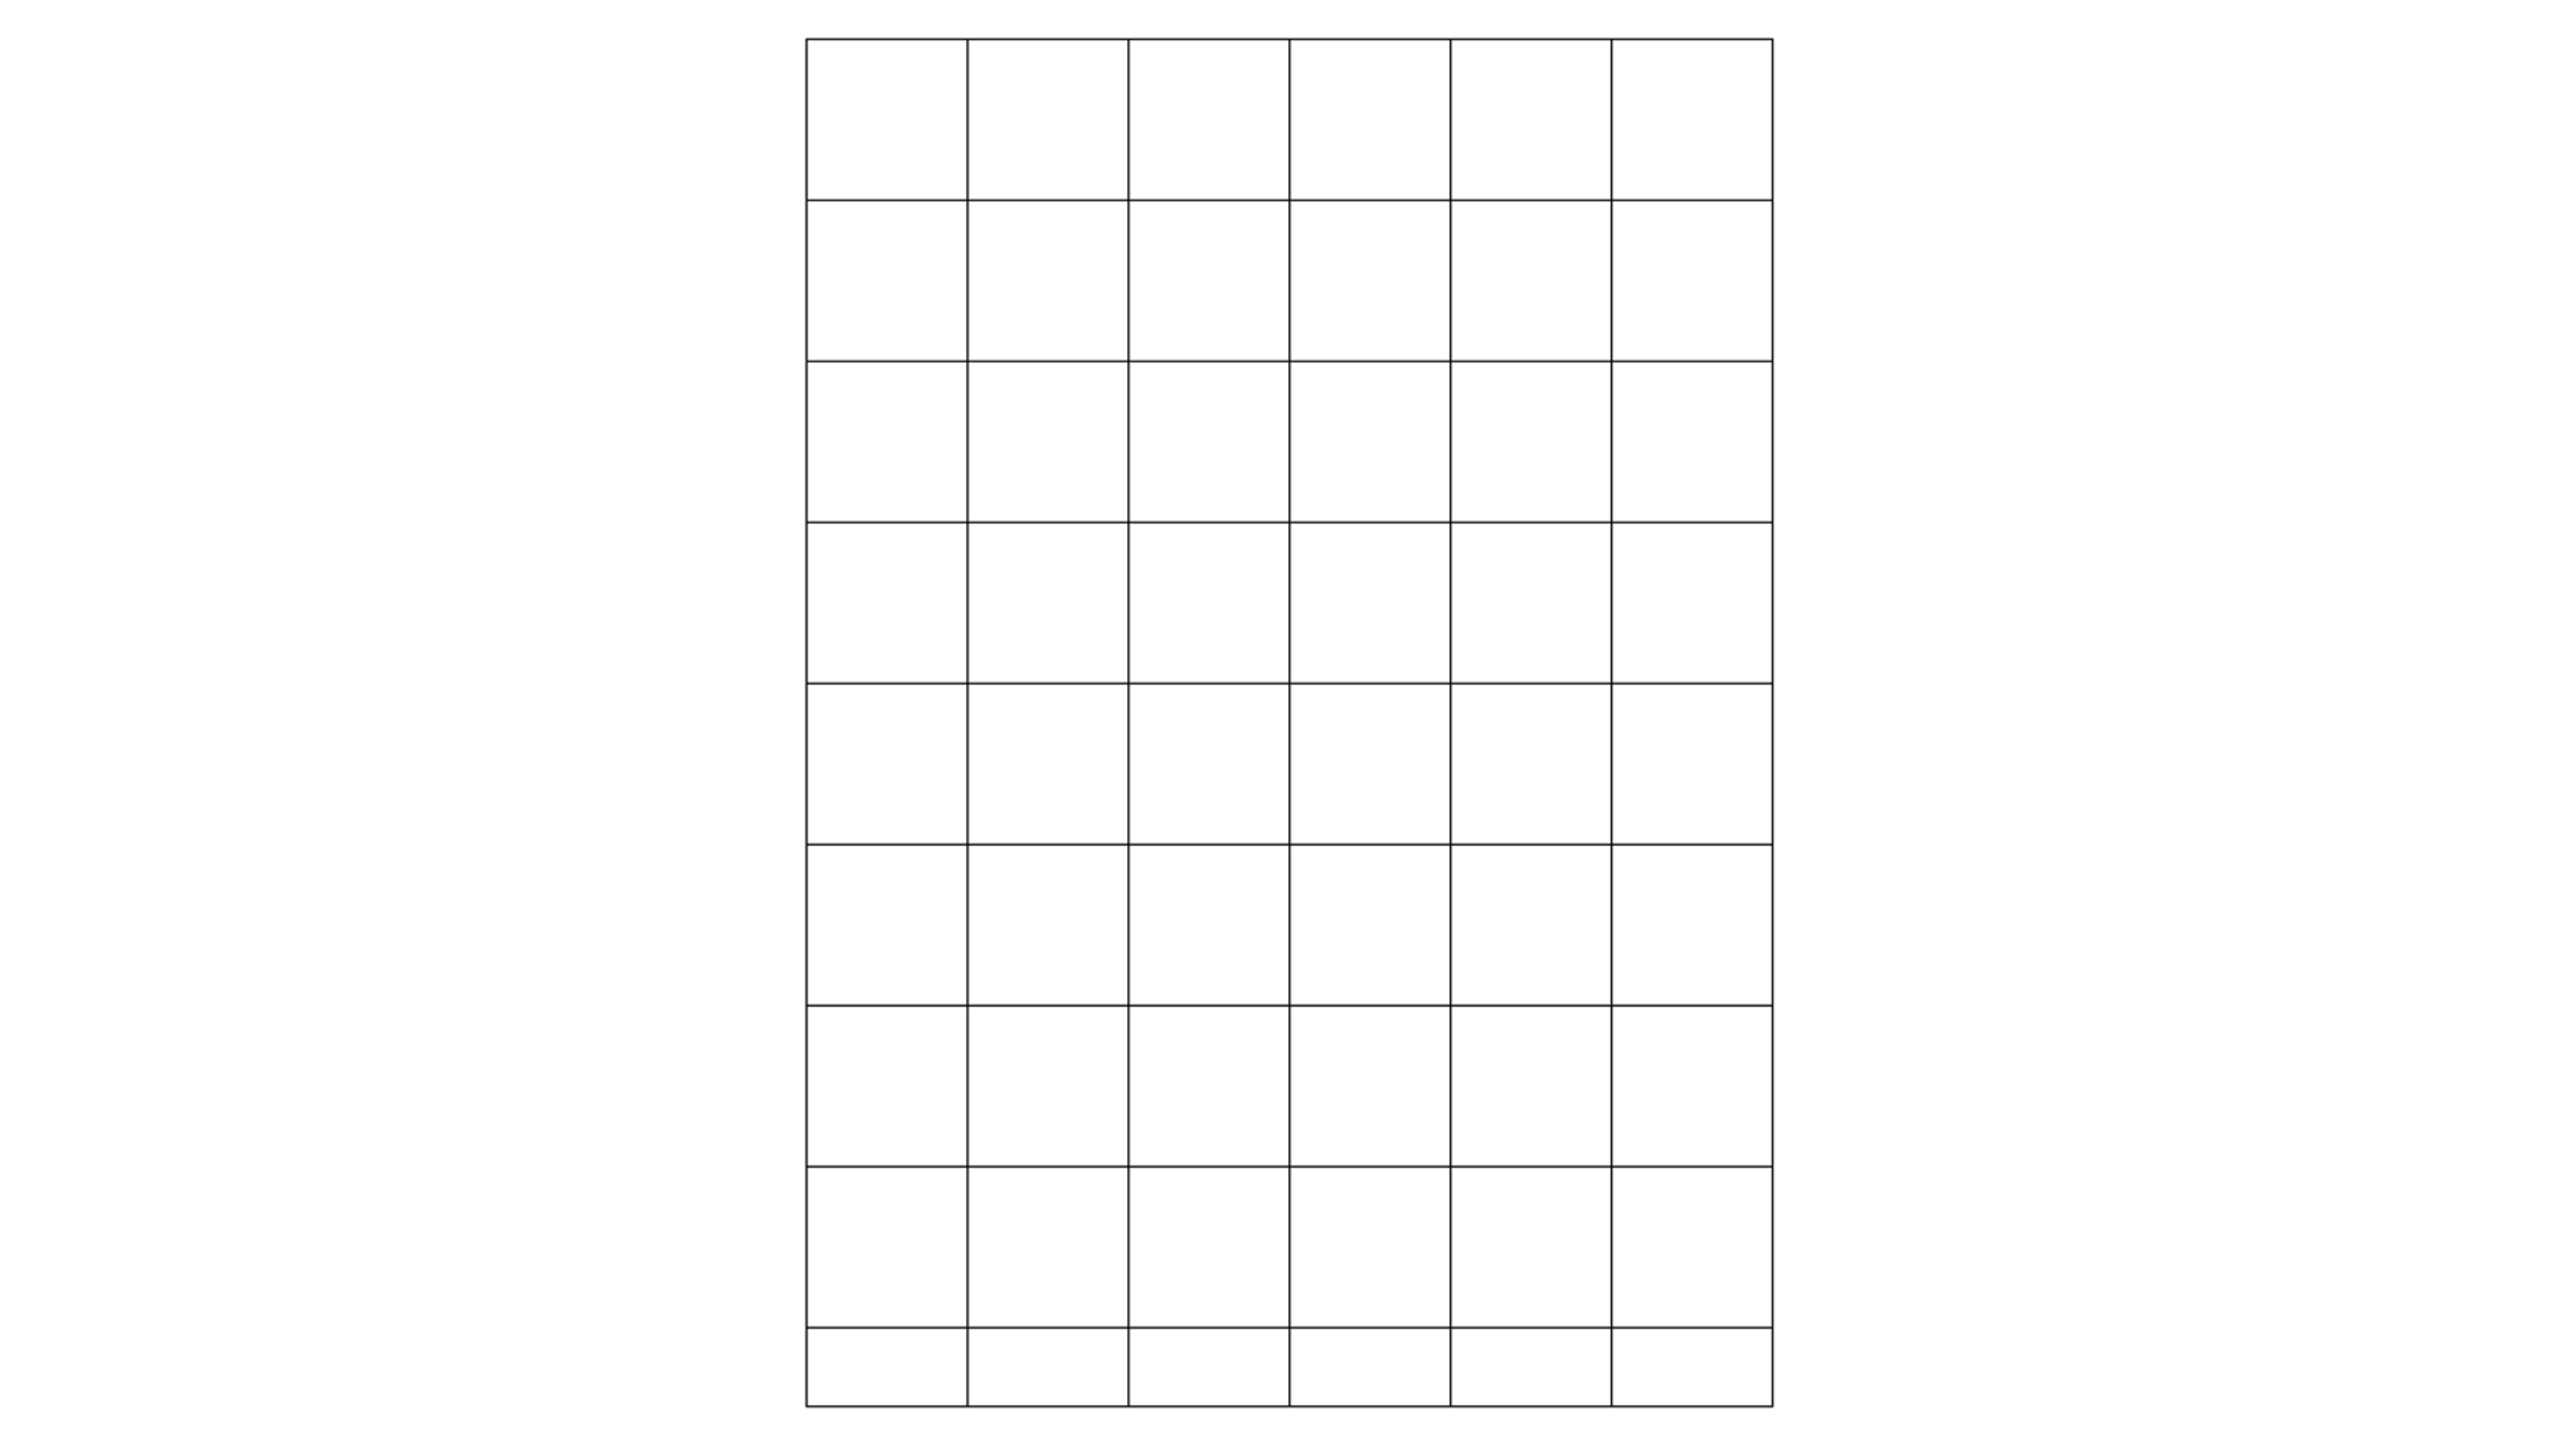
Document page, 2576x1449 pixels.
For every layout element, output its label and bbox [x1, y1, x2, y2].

picture [796, 33, 1780, 1412]
